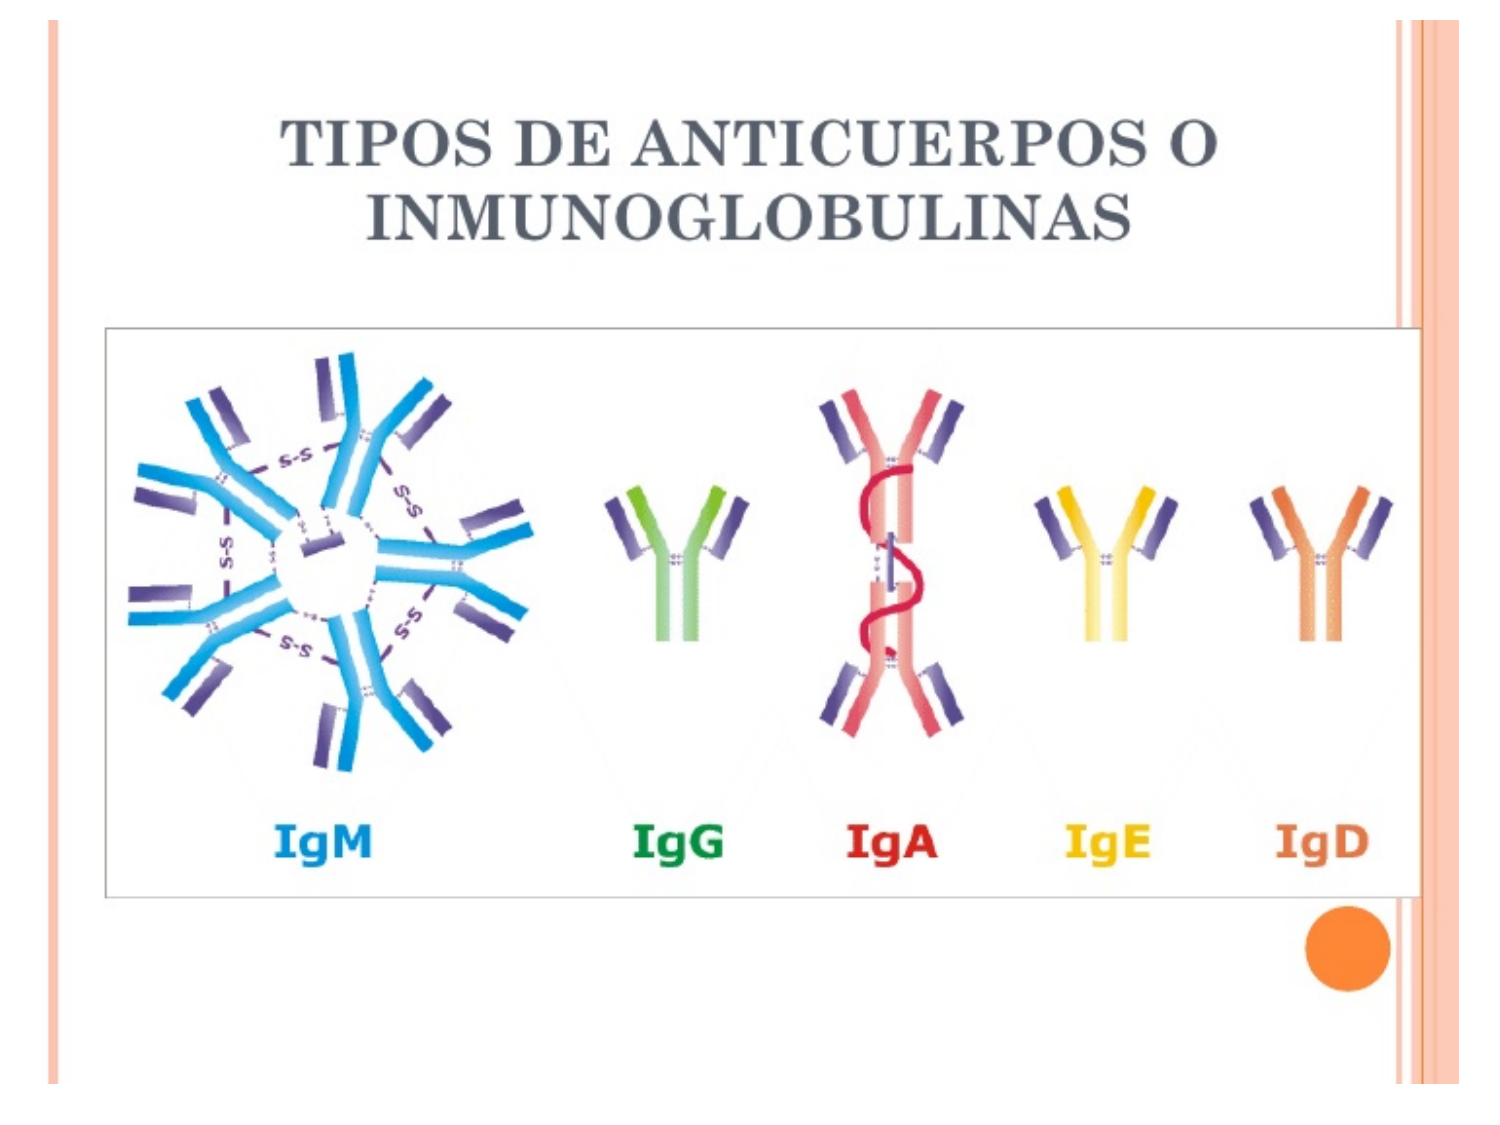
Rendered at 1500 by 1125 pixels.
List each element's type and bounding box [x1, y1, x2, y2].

picture [41, 19, 1459, 1084]
